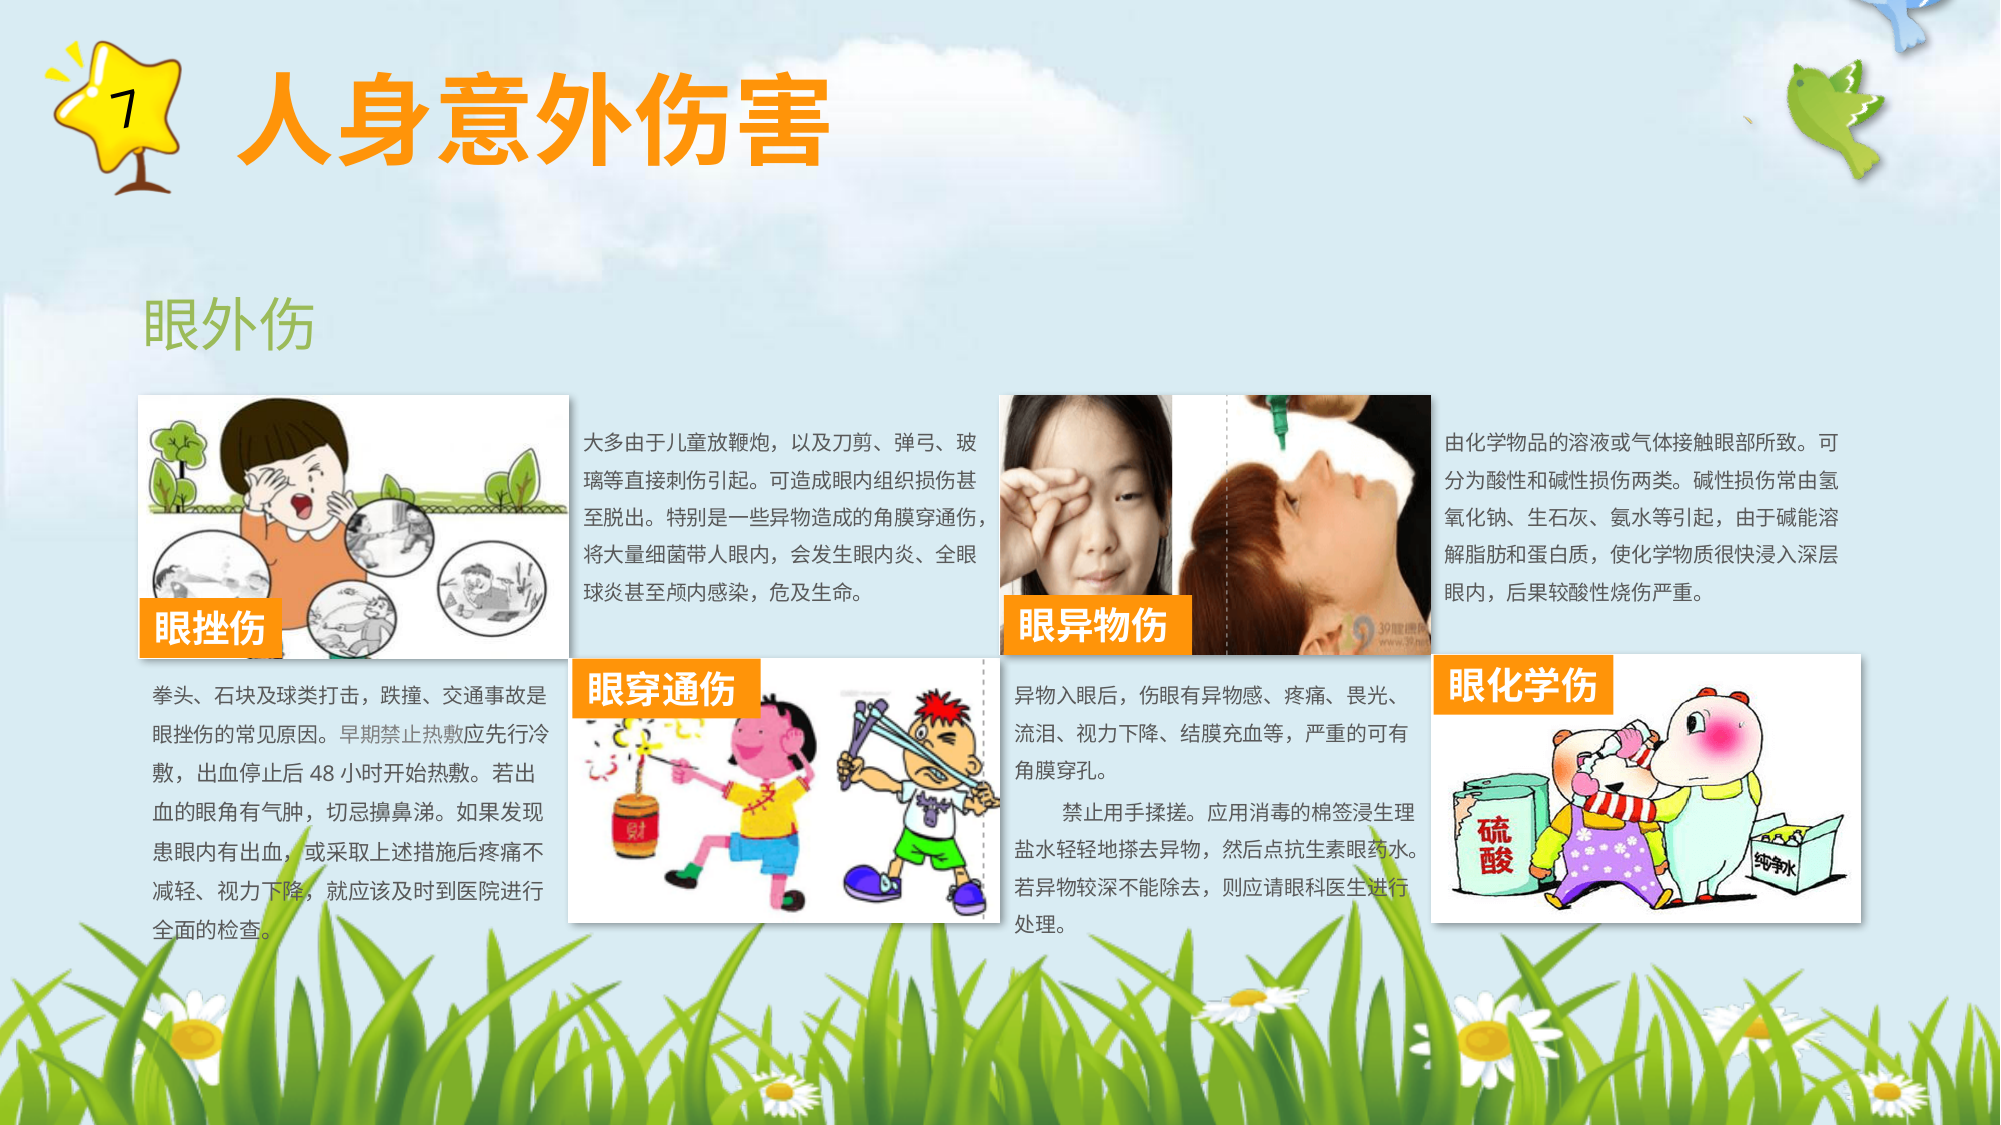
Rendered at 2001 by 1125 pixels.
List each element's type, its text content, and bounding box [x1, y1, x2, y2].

picture [0, 0, 2001, 1125]
text_box 由化学物品的溶液或气体接触眼部所致。可分为酸性和碱性损伤两类。碱性损伤常由氢氧化钠、生石灰、氨水等引起，由于碱能溶解脂肪和蛋白质，使化学物质很快浸入深层眼内，后果较酸性烧伤严重。 [1431, 409, 1861, 612]
text_box 大多由于儿童放鞭炮，以及刀剪、弹弓、玻璃等直接刺伤引起。可造成眼内组织损伤甚至脱出。特别是一些异物造成的角膜穿通伤，将大量细菌带人眼内，会发生眼内炎、全眼球炎甚至颅内感染，危及生命。 [569, 409, 999, 612]
text_box 眼外伤 [127, 280, 963, 366]
text_box 拳头、石块及球类打击，跌撞、交通事故是眼挫伤的常见原因。早期禁止热敷应先行冷敷，出血停止后48小时开始热敷。若出血的眼角有气肿，切忌擤鼻涕。如果发现患眼内有出血，或采取上述措施后疼痛不减轻、视力下降，就应该及时到医院进行全面的检查。 [137, 662, 569, 951]
text_box 异物入眼后，伤眼有异物感、疼痛、畏光、流泪、视力下降、结膜充血等，严重的可有角膜穿孔。 禁止用手揉搓。应用消毒的棉签浸生理盐水轻轻地搽去异物，然后点抗生素眼药水。若异物较深不能除去，则应请眼科医生进行处理。 [999, 663, 1431, 945]
